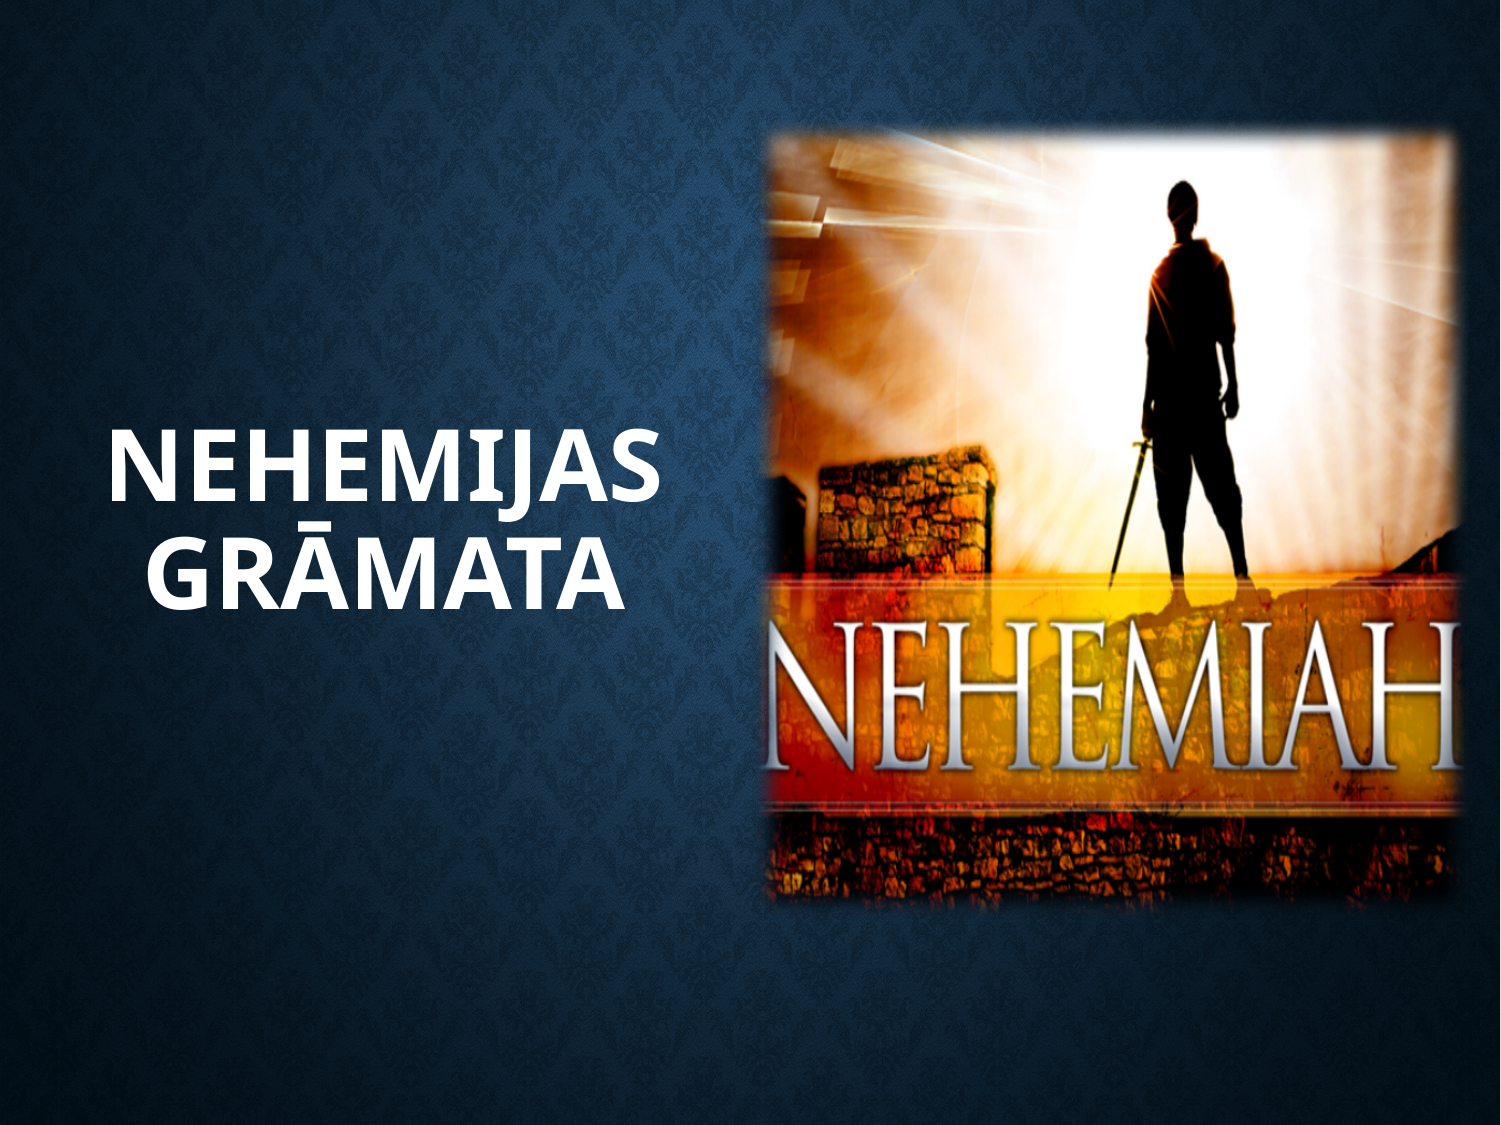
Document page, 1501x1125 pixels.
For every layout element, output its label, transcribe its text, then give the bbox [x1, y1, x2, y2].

title Nehemijas gRāmata [30, 181, 738, 866]
picture [751, 117, 1474, 920]
